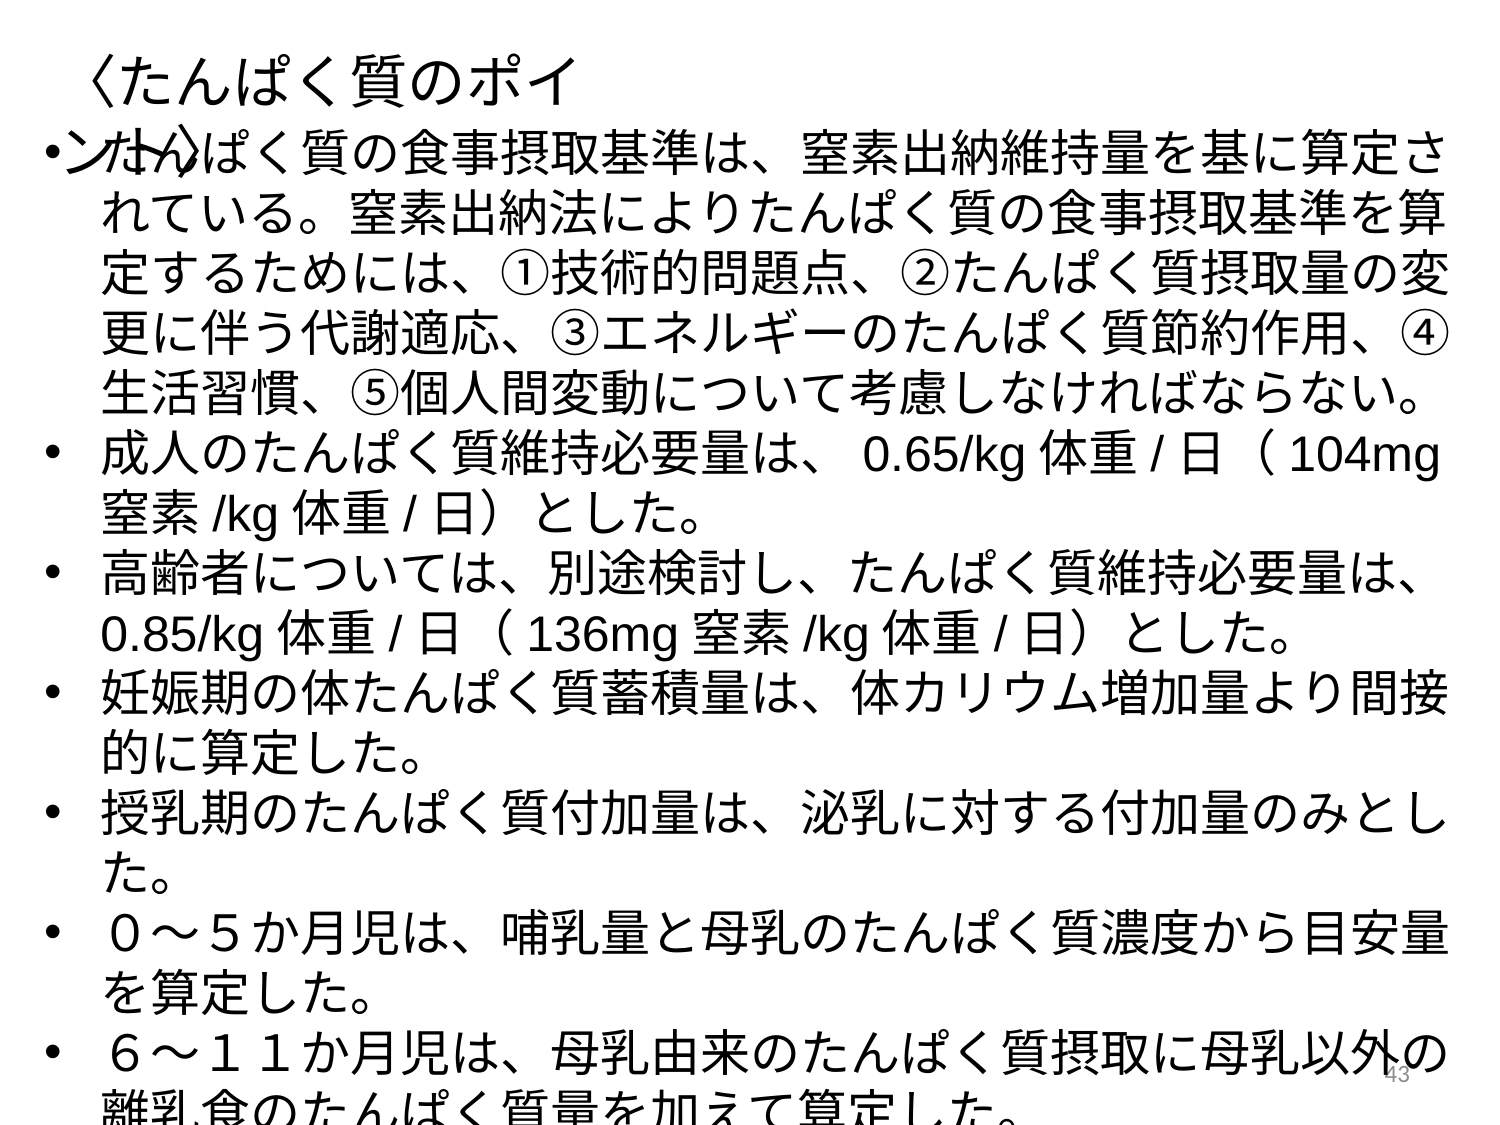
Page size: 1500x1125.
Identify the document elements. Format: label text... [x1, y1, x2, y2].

text_box 〈たんぱく質のポイント〉 [43, 38, 647, 114]
text_box たんぱく質の食事摂取基準は、窒素出納維持量を基に算定されている。窒素出納法によりたんぱく質の食事摂取基準を算定するためには、①技術的問題点、②たんぱく質摂取量の変更に伴う代謝適応、③エネルギーのたんぱく質節約作用、④生活習慣、⑤個人間変動について考慮しなければならない。 成人のたんぱく質維持必要量は、0.65/kg体重/日（104mg窒素/kg体重/日）とした。 高齢者については、別途検討し、たんぱく質維持必要量は、 0.85/kg体重/日（136mg窒素/kg体重/日）とした。 妊娠期の体たんぱく質蓄積量は、体カリウム増加量より間接的に算定した。 授乳期のたんぱく質付加量は、泌乳に対する付加量のみとした。 ０～５か月児は、哺乳量と母乳のたんぱく質濃度から目安量を算定した。 ６～１１か月児は、母乳由来のたんぱく質摂取に母乳以外の離乳食のたんぱく質量を加えて算定した。 [29, 114, 1483, 1125]
